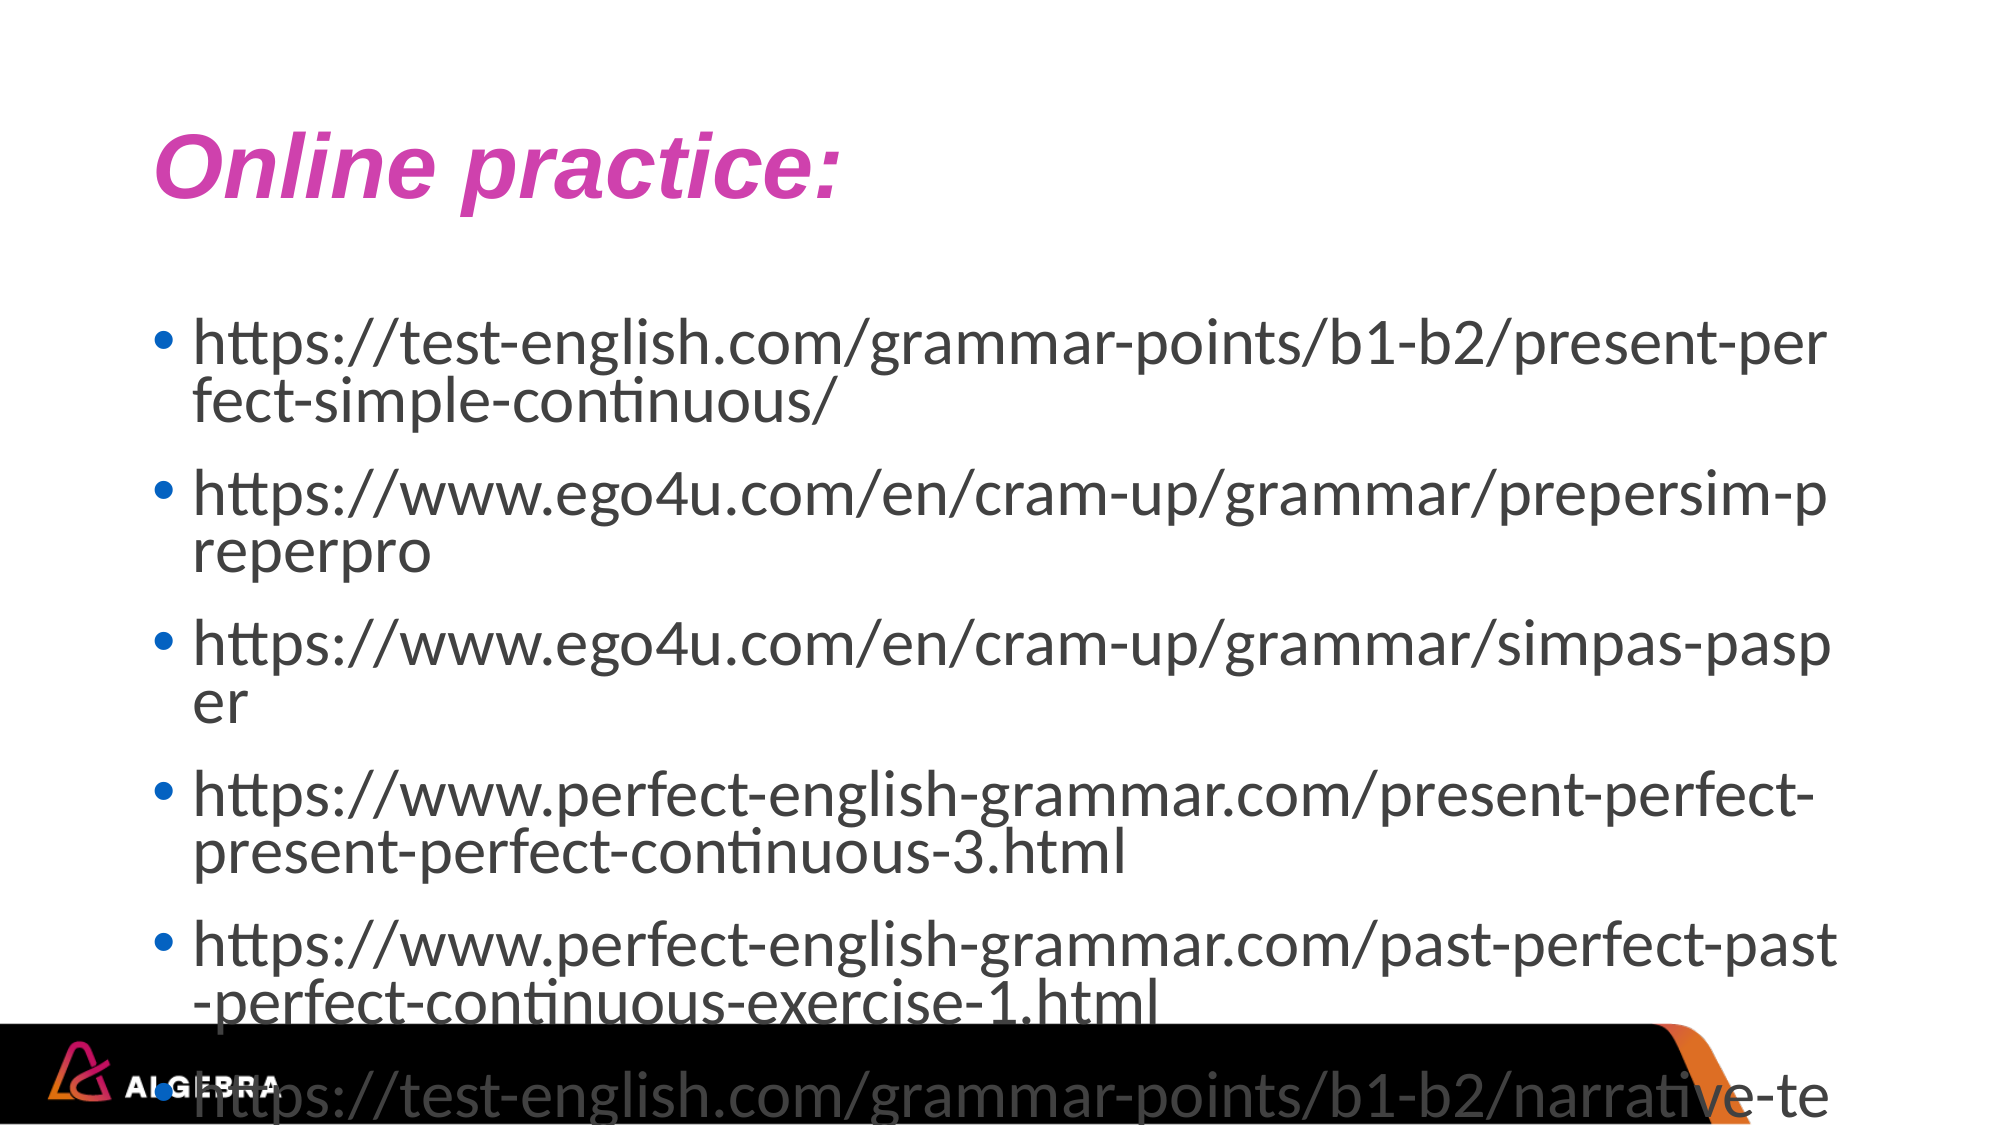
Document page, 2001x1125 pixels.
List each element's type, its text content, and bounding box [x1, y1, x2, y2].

picture [0, 1023, 1958, 1125]
list https://test-english.com/grammar-points/b1-b2/present-perfect-simple-continuous/ https://www.ego4u.com/en/cram-up/grammar/prepersim-preperpro https://www.ego4u.com/en/cram-up/grammar/simpas-pasper https://www.perfect-english-grammar.com/present-perfect-present-perfect-continuous-3.html https://www.perfect-english-grammar.com/past-perfect-past-perfect-continuous-exercise-1.html https://test-english.com/grammar-points/b1-b2/narrative-tenses/ [137, 299, 1863, 1014]
title Online practice: [137, 59, 1863, 278]
